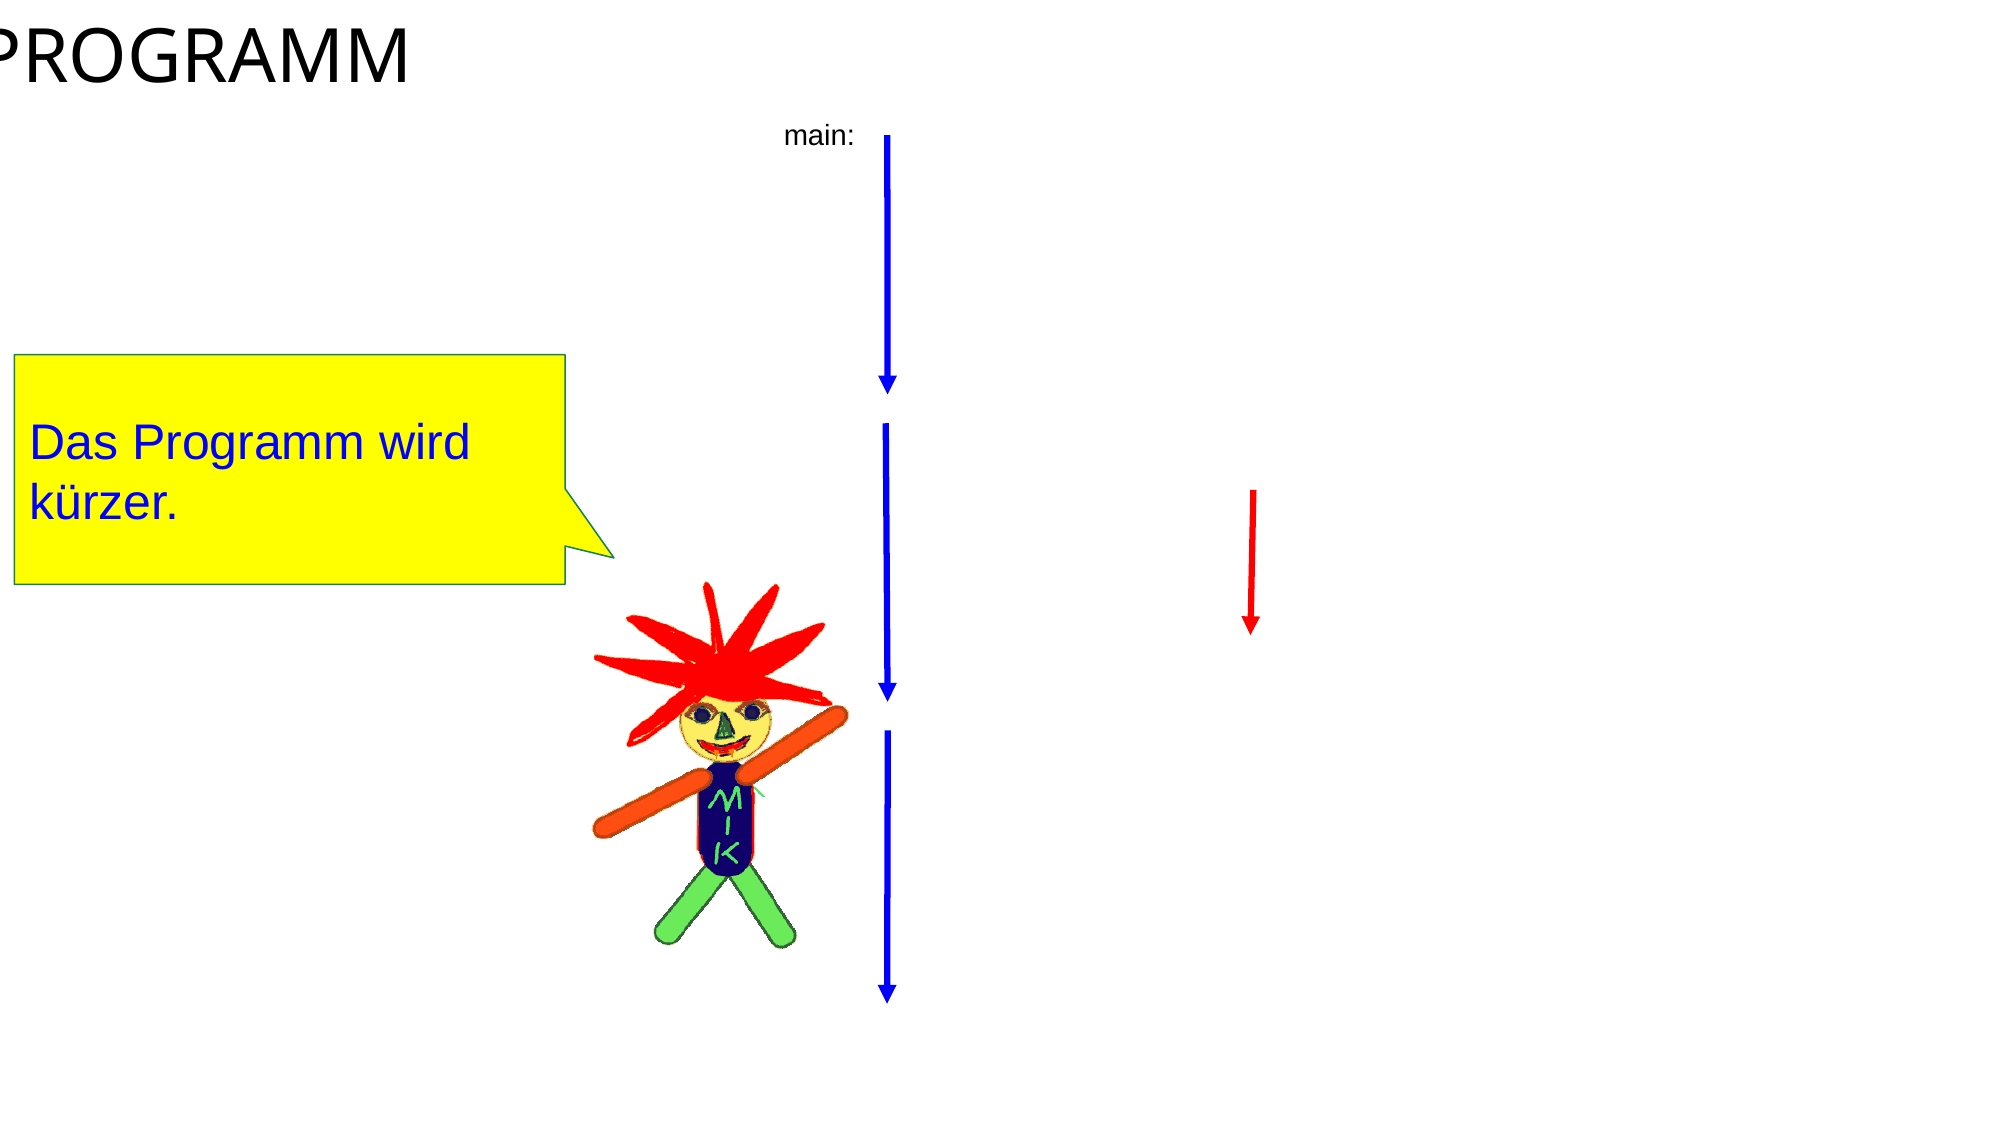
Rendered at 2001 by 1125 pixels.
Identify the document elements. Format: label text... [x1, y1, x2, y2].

picture [564, 572, 865, 957]
title UNTERPROGRAMM [0, 0, 492, 116]
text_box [1250, 489, 1254, 636]
text_box Das Programm wird kürzer. [14, 354, 614, 585]
text_box main: [768, 101, 886, 182]
